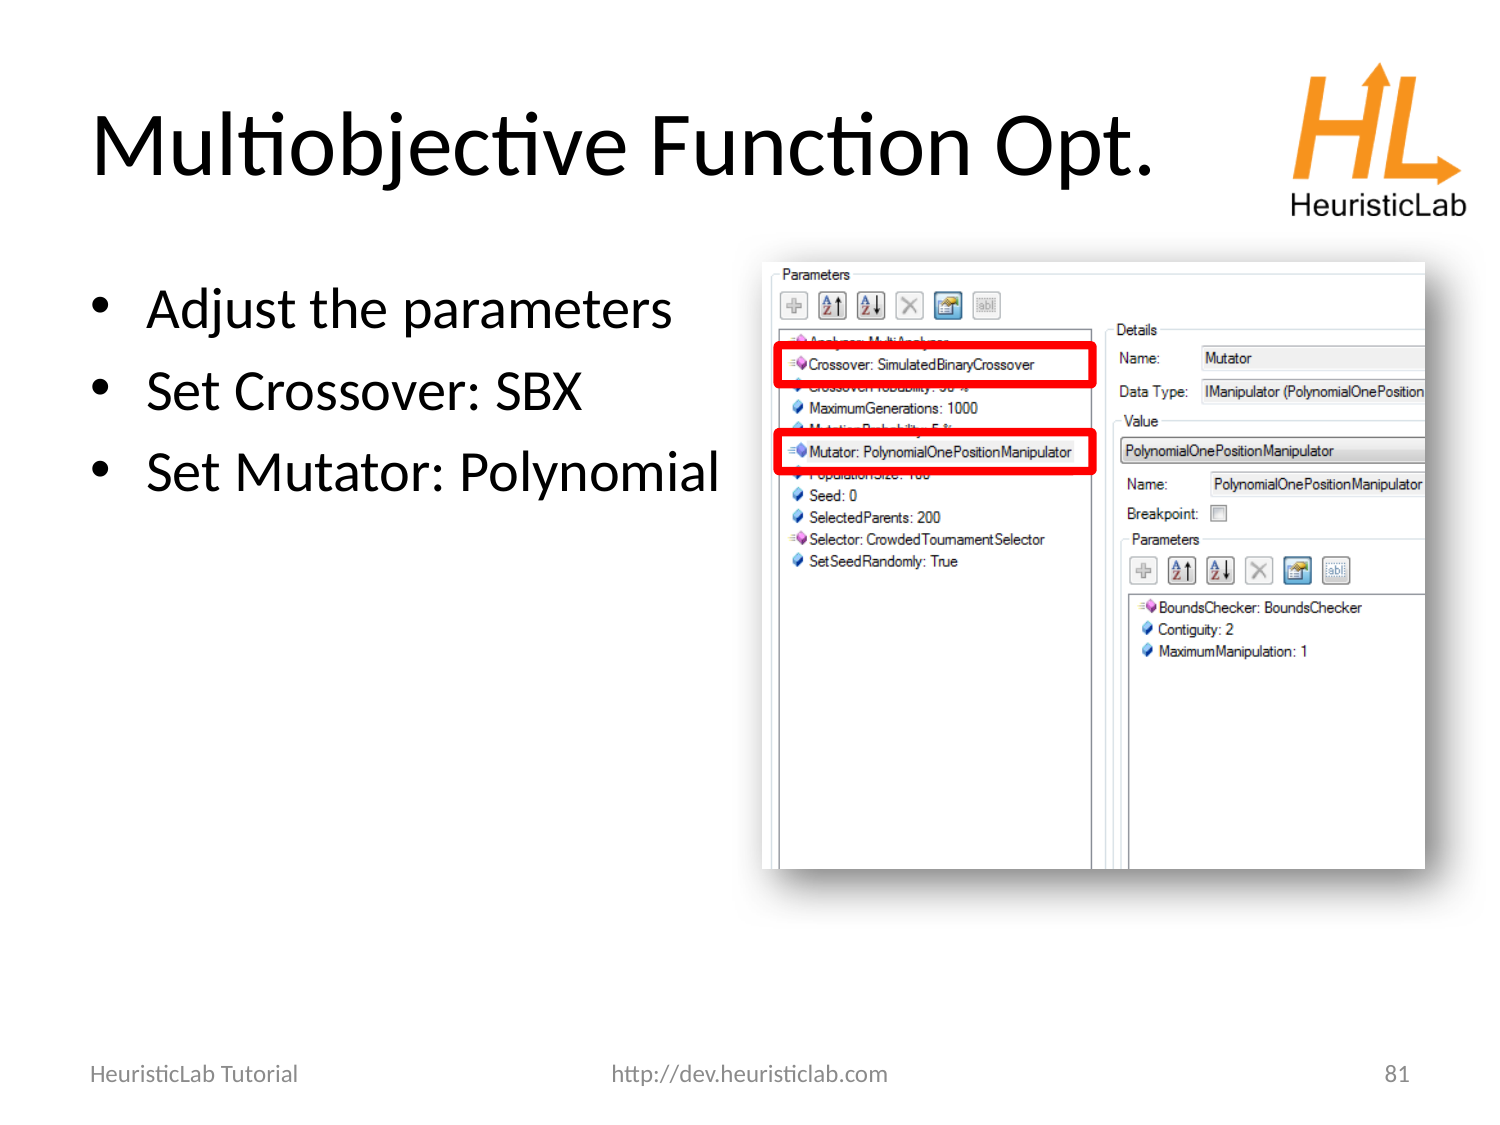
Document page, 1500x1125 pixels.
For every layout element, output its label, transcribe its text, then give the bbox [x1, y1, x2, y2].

picture [1281, 27, 1474, 244]
slide_number 81 [1074, 1042, 1425, 1103]
title Multiobjective Function Opt. [75, 45, 1282, 233]
slide_number HeuristicLab Tutorial [75, 1042, 425, 1103]
list Adjust the parameters Set Crossover: SBX Set Mutator: Polynomial [75, 262, 738, 1005]
footer http://dev.heuristiclab.com [512, 1042, 988, 1103]
picture [762, 262, 1426, 869]
